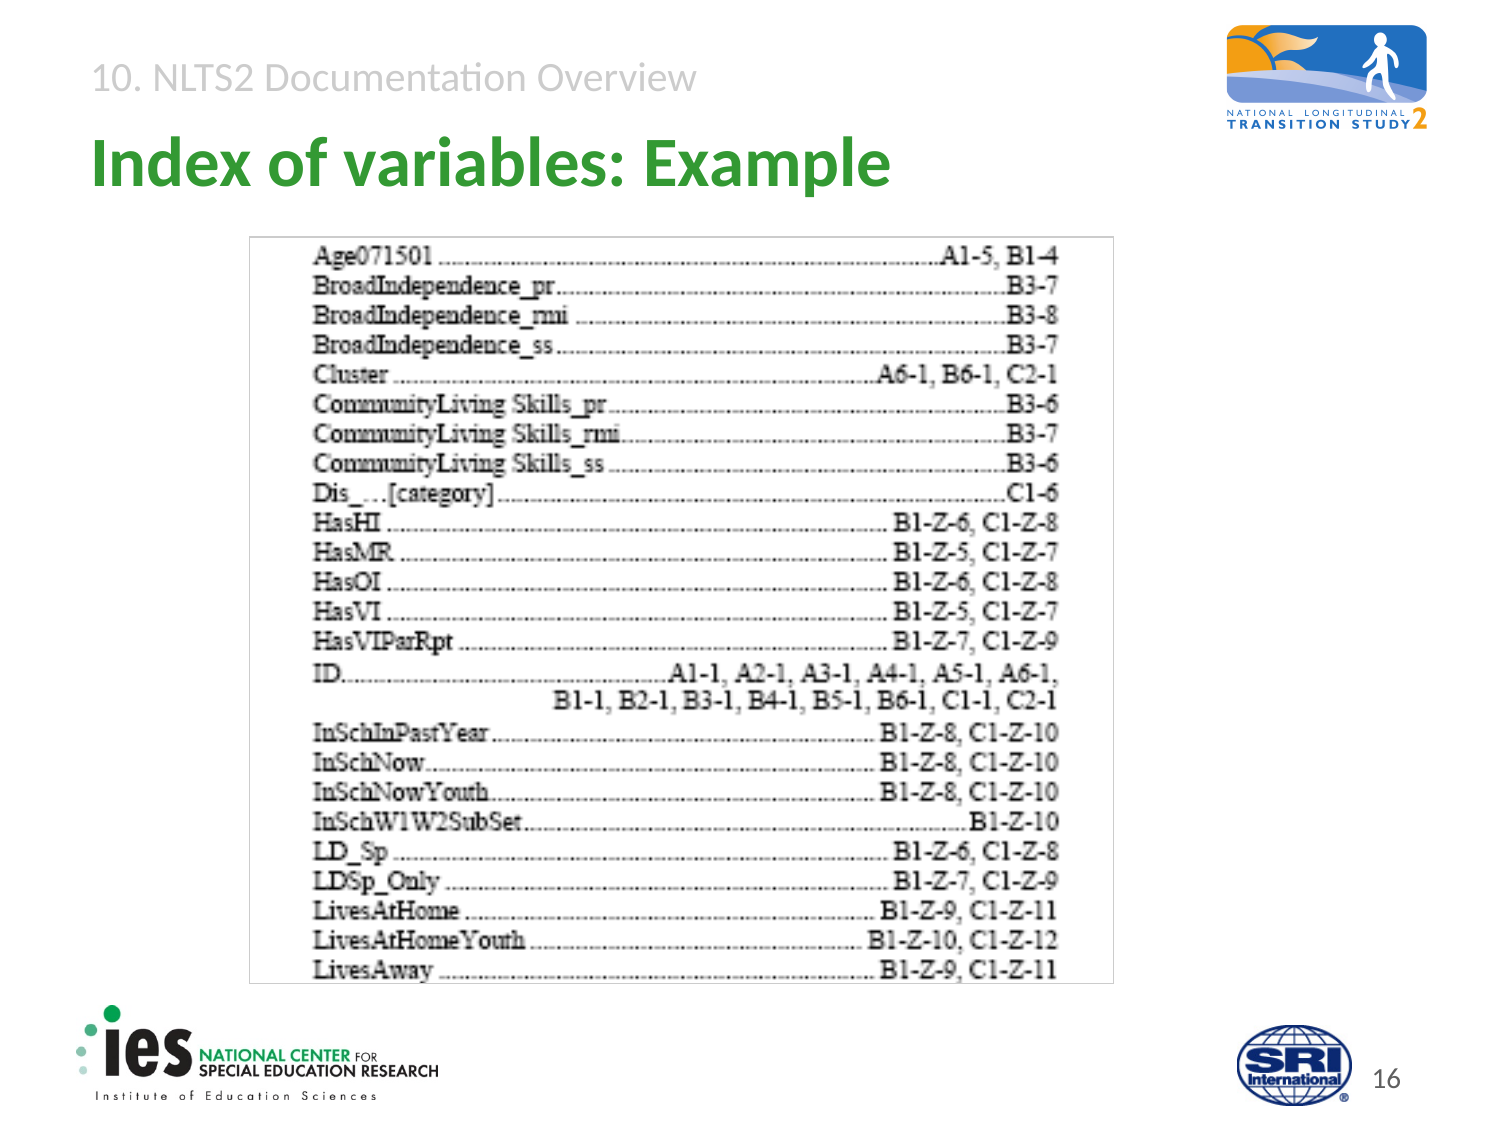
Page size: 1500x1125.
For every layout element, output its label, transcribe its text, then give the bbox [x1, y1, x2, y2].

picture [1237, 1025, 1352, 1106]
slide_number 15 [1312, 1051, 1417, 1125]
title Index of variables: Example [74, 90, 1426, 226]
picture [76, 1005, 438, 1100]
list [249, 237, 1113, 984]
